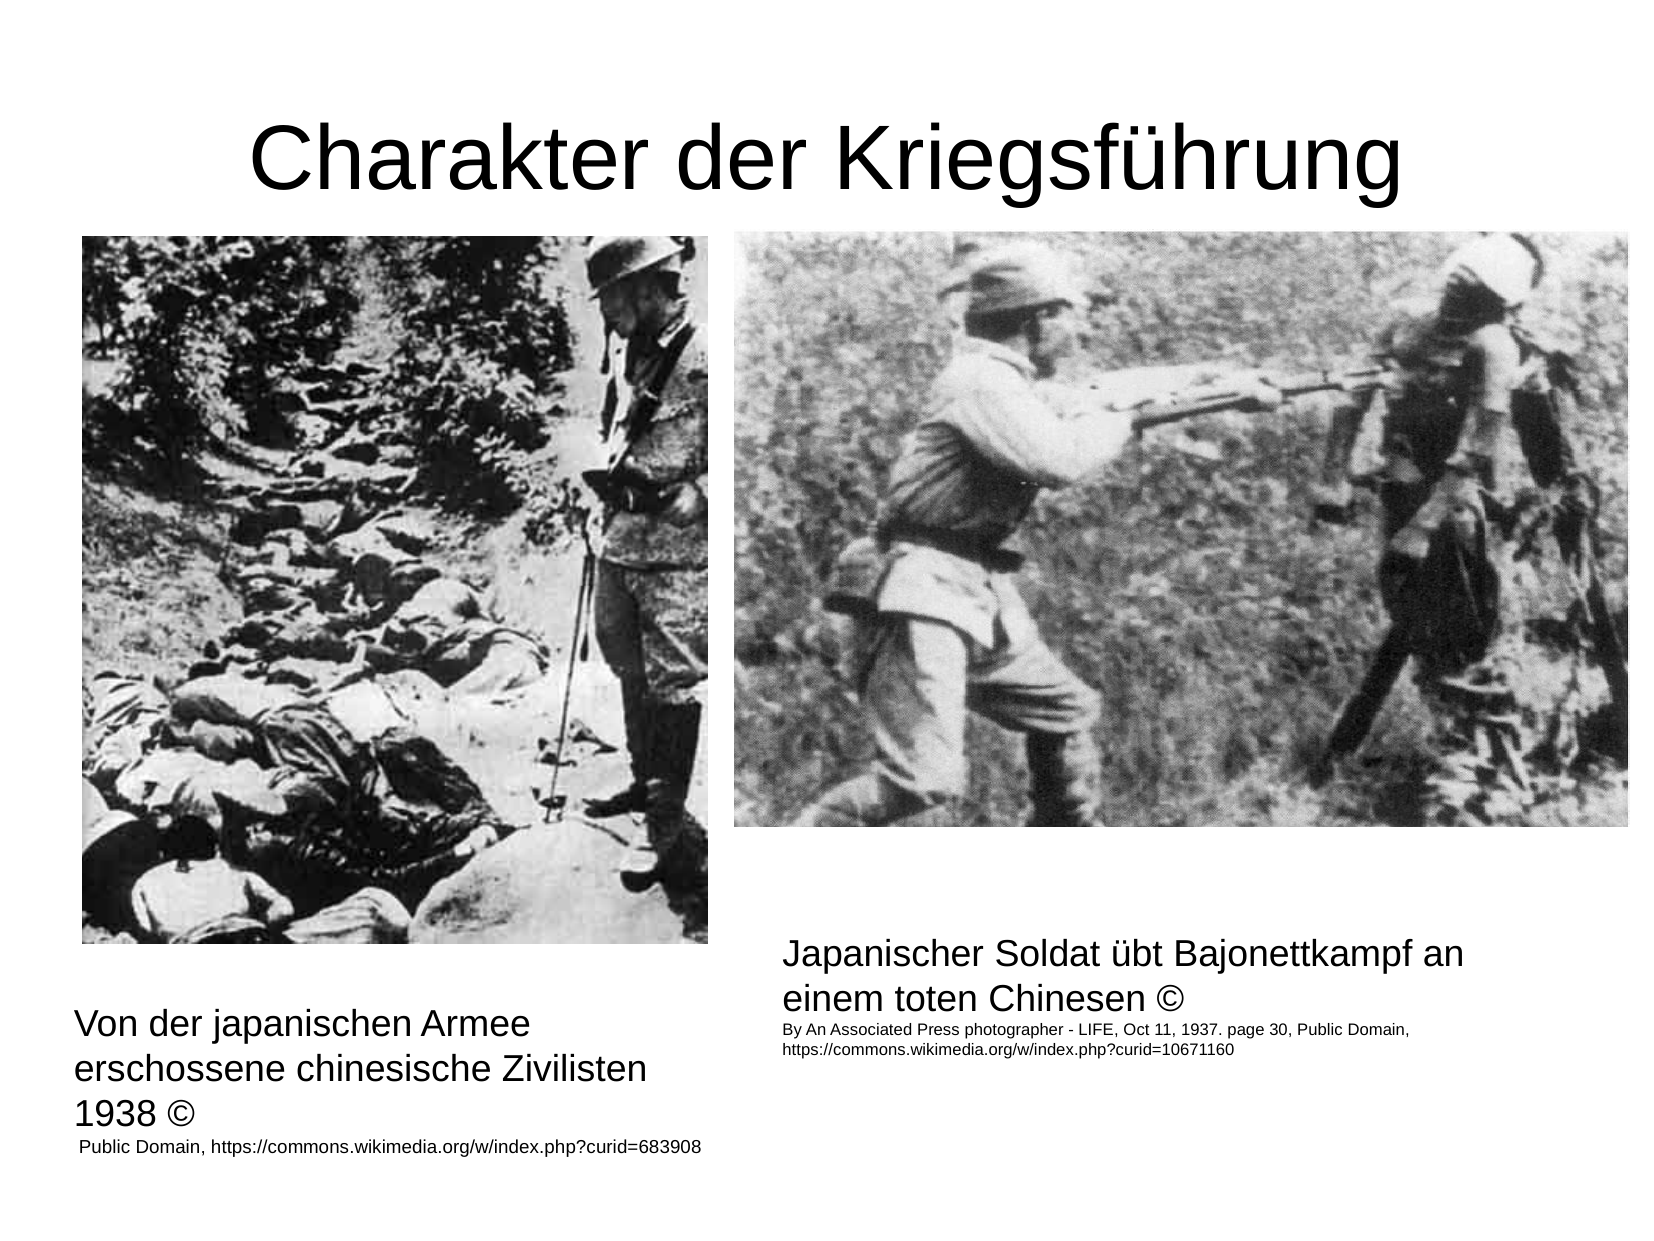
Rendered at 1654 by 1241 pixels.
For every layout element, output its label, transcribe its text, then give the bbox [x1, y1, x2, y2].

picture [733, 229, 1631, 827]
text_box Japanischer Soldat übt Bajonettkampf an einem toten Chinesen © By An Associated Press photographer - LIFE, Oct 11, 1937. page 30, Public Domain, https://commons.wikimedia.org/w/index.php?curid=10671160 [767, 921, 1559, 1059]
text_box Von der japanischen Armee erschossene chinesische Zivilisten 1938 © Public Domain, https://commons.wikimedia.org/w/index.php?curid=683908 [58, 992, 744, 1154]
text_box [82, 290, 1571, 1010]
picture [82, 235, 708, 945]
text_box Charakter der Kriegsführung [82, 49, 1571, 257]
